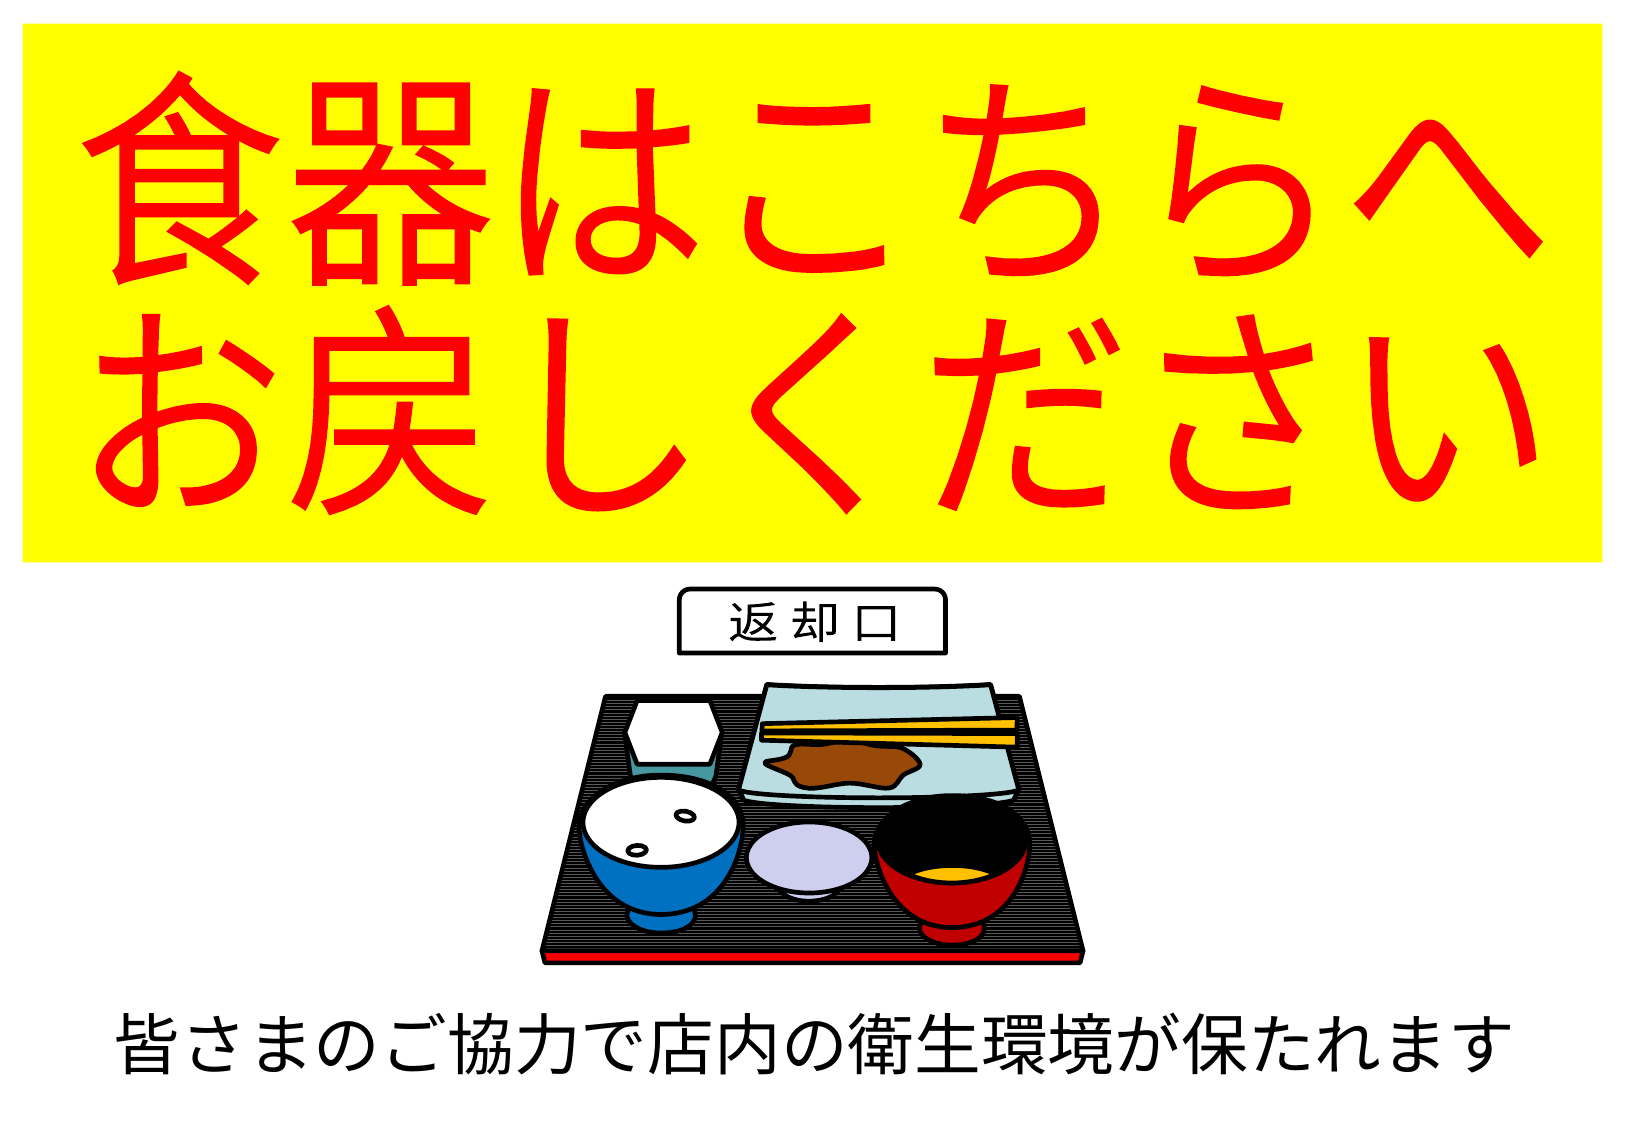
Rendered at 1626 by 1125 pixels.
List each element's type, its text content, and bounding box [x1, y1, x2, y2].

text_box [20, 21, 1604, 564]
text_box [541, 588, 1084, 964]
text_box 皆さまのご協力で店内の衛生環境が保たれます [98, 995, 1531, 1091]
